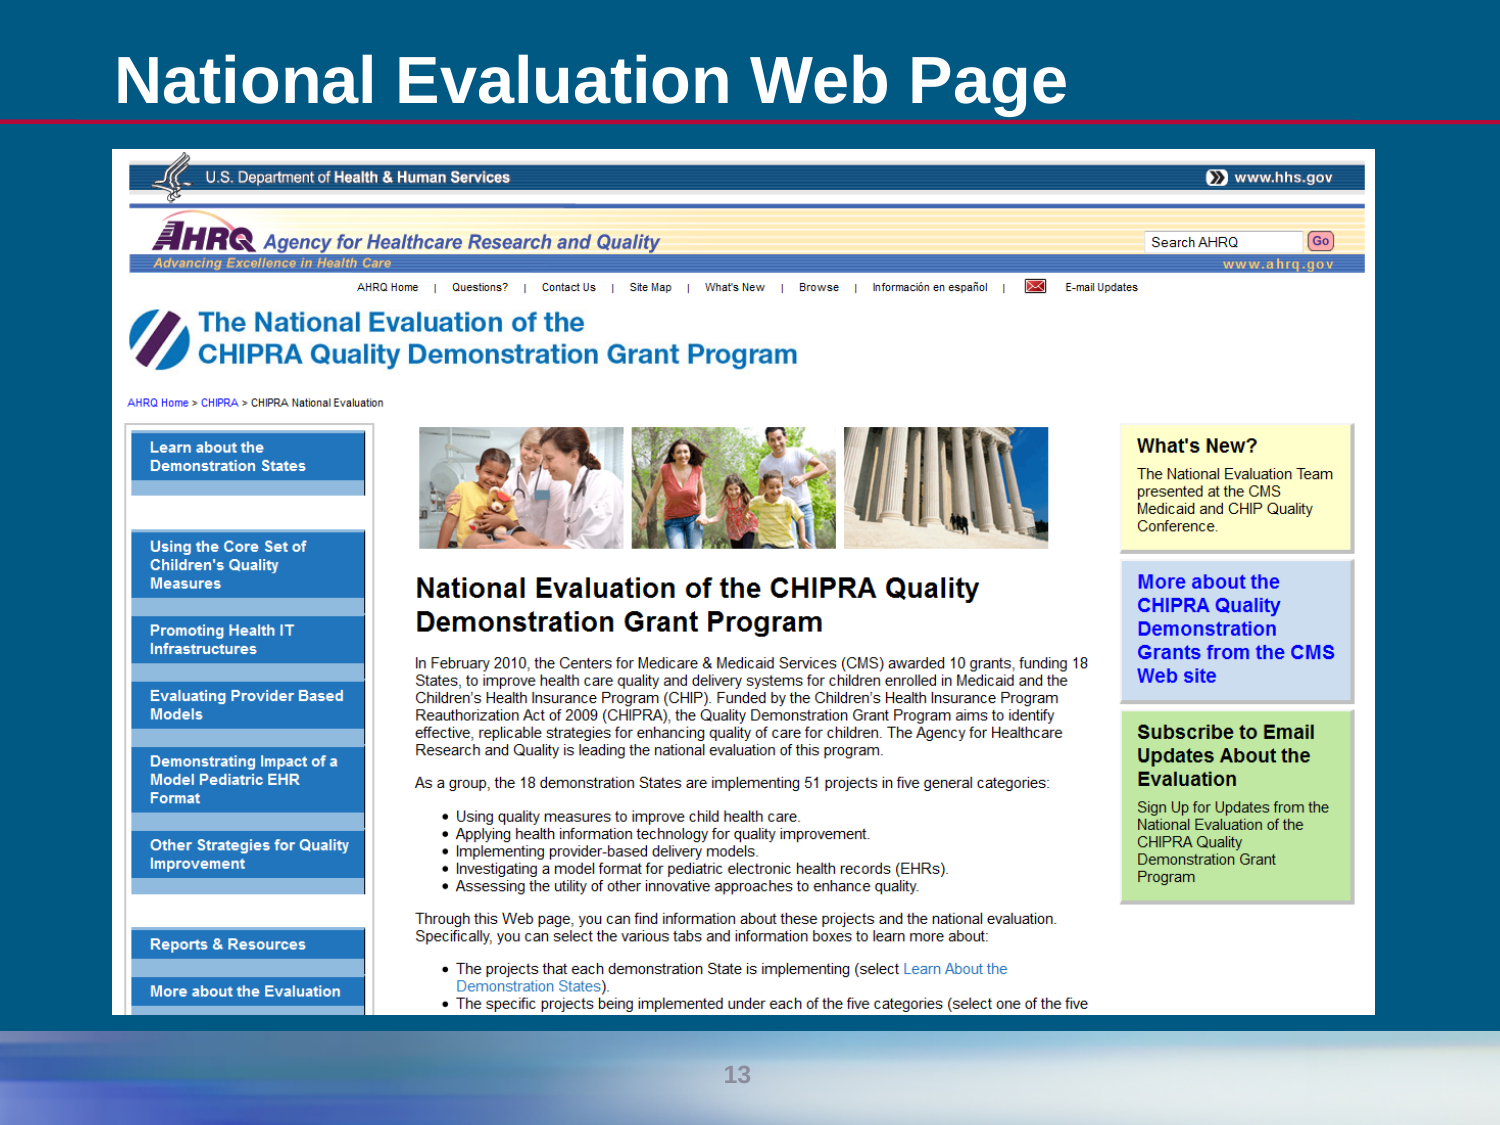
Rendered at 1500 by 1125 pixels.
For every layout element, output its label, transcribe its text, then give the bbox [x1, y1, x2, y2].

picture [0, 1032, 1500, 1125]
slide_number 13 [562, 1043, 913, 1104]
text_box National Evaluation Web Page [99, 28, 1375, 124]
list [112, 149, 1376, 1015]
